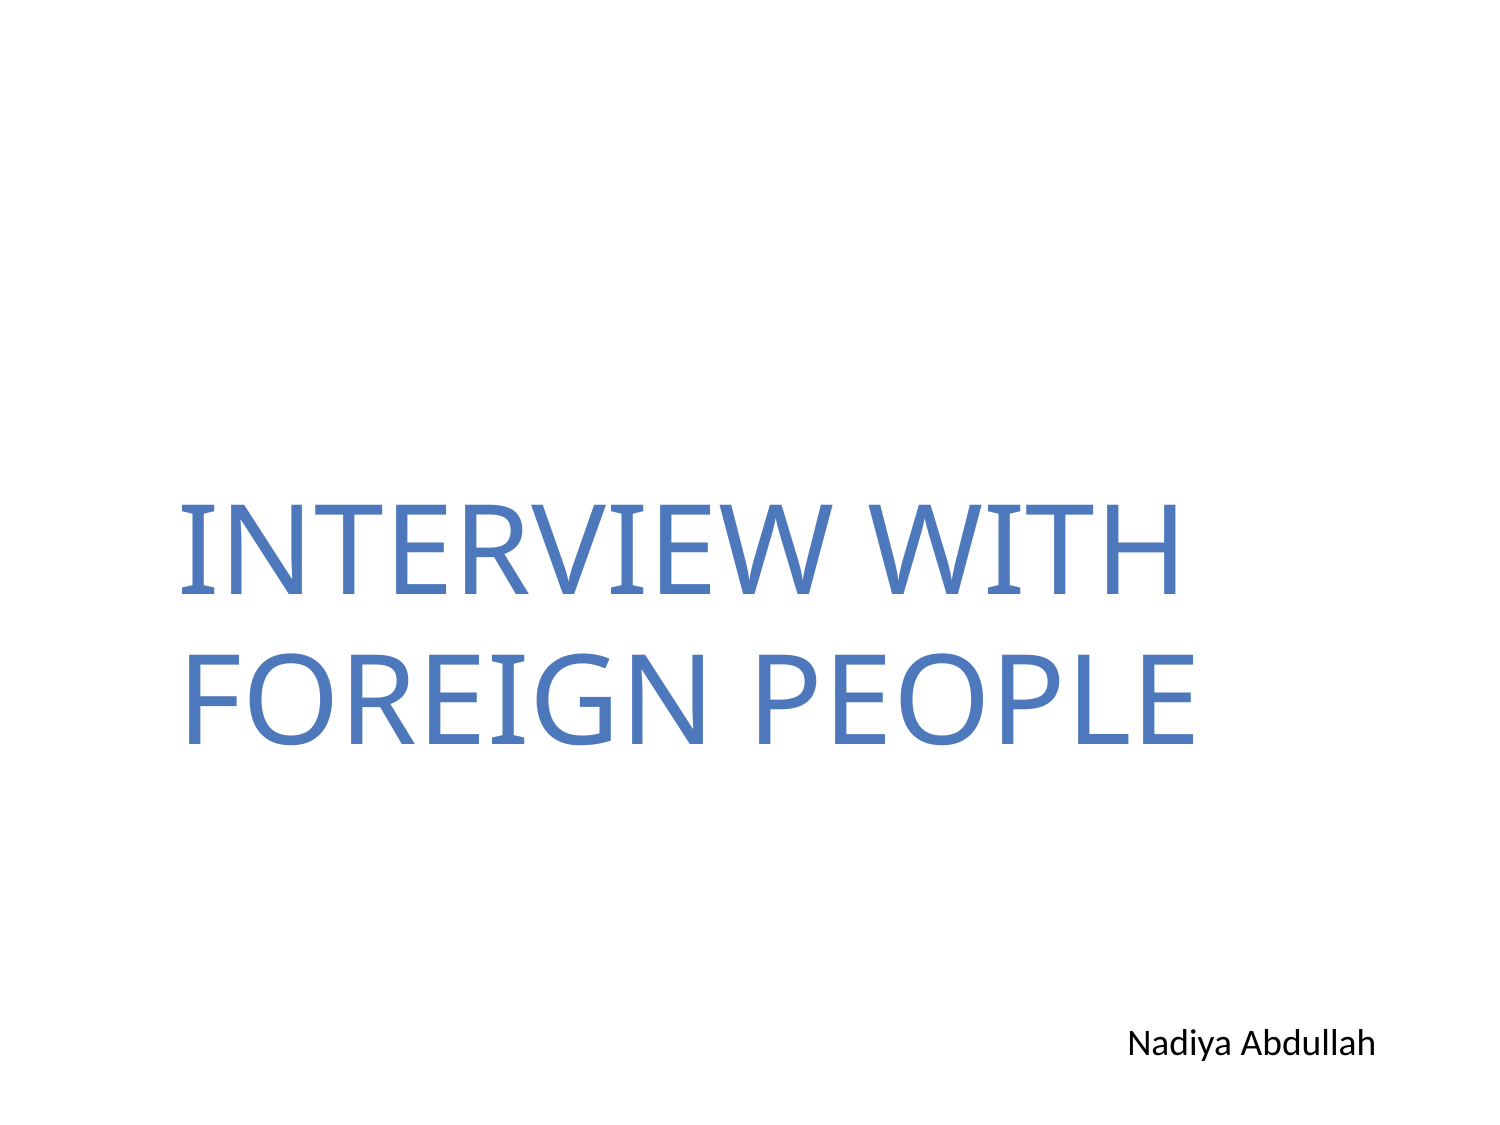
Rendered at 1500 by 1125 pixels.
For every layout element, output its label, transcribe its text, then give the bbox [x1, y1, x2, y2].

text_box Interview with foreign people [162, 462, 1388, 778]
text_box Nadiya Abdullah [1112, 1010, 1450, 1071]
